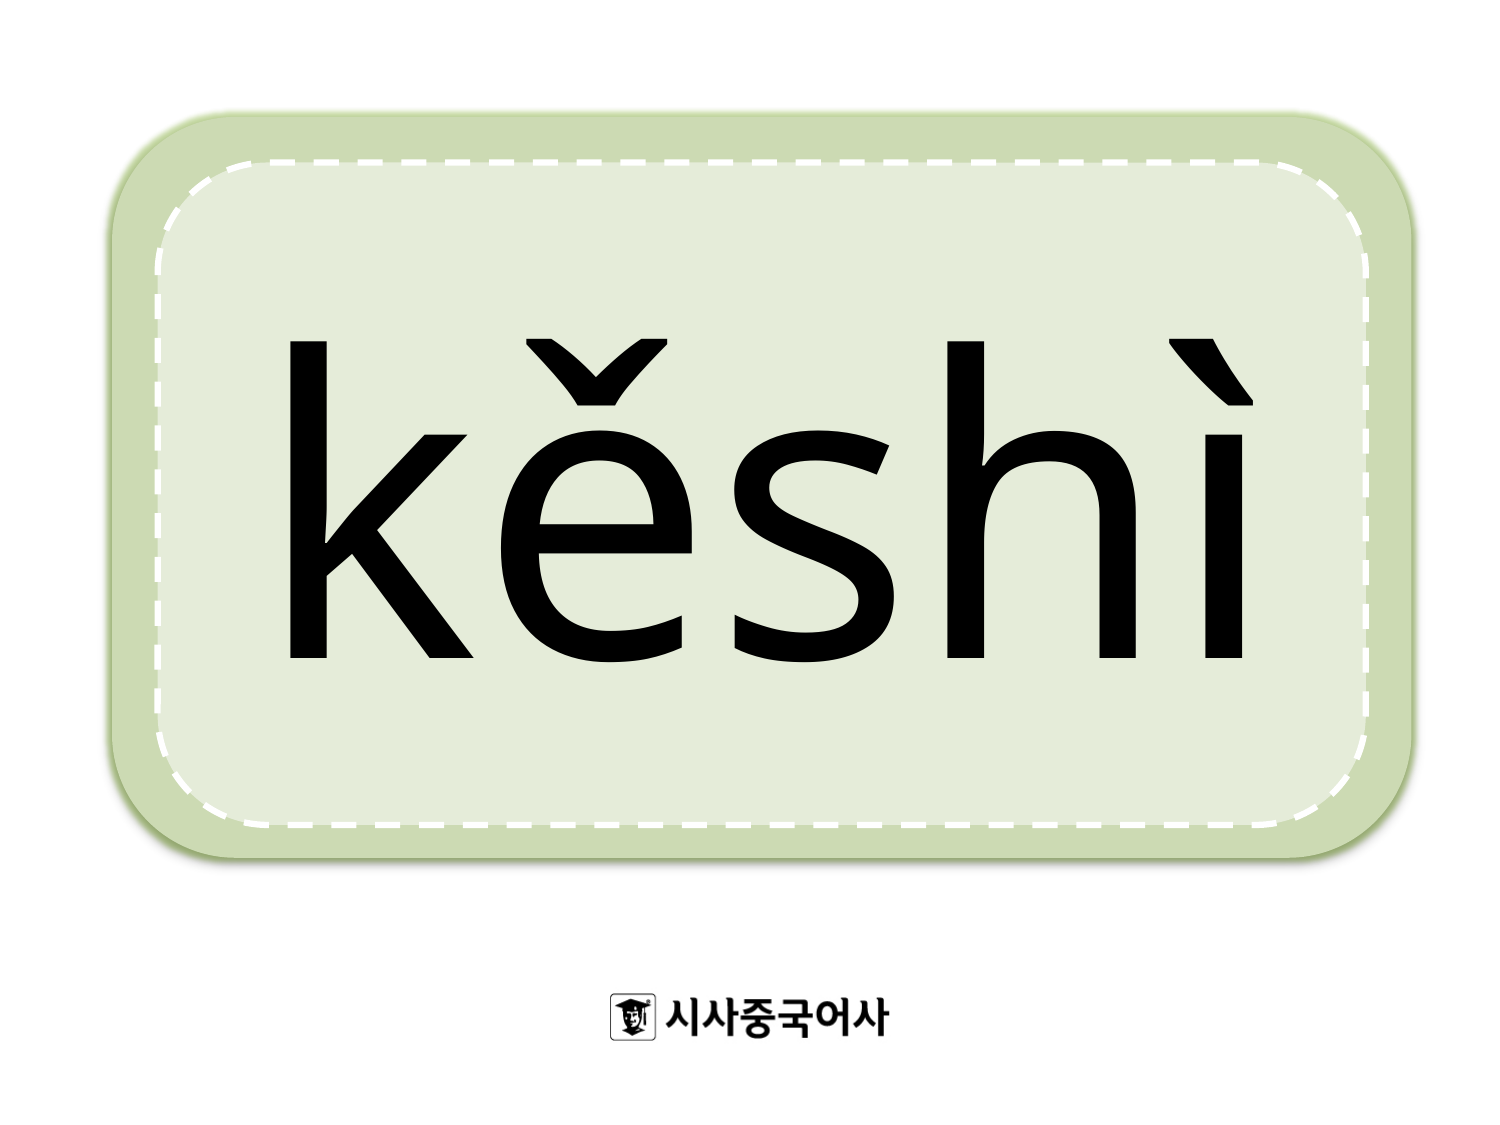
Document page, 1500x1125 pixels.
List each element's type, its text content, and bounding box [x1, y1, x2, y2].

picture [602, 987, 898, 1047]
text_box kěshì [162, 160, 1371, 824]
